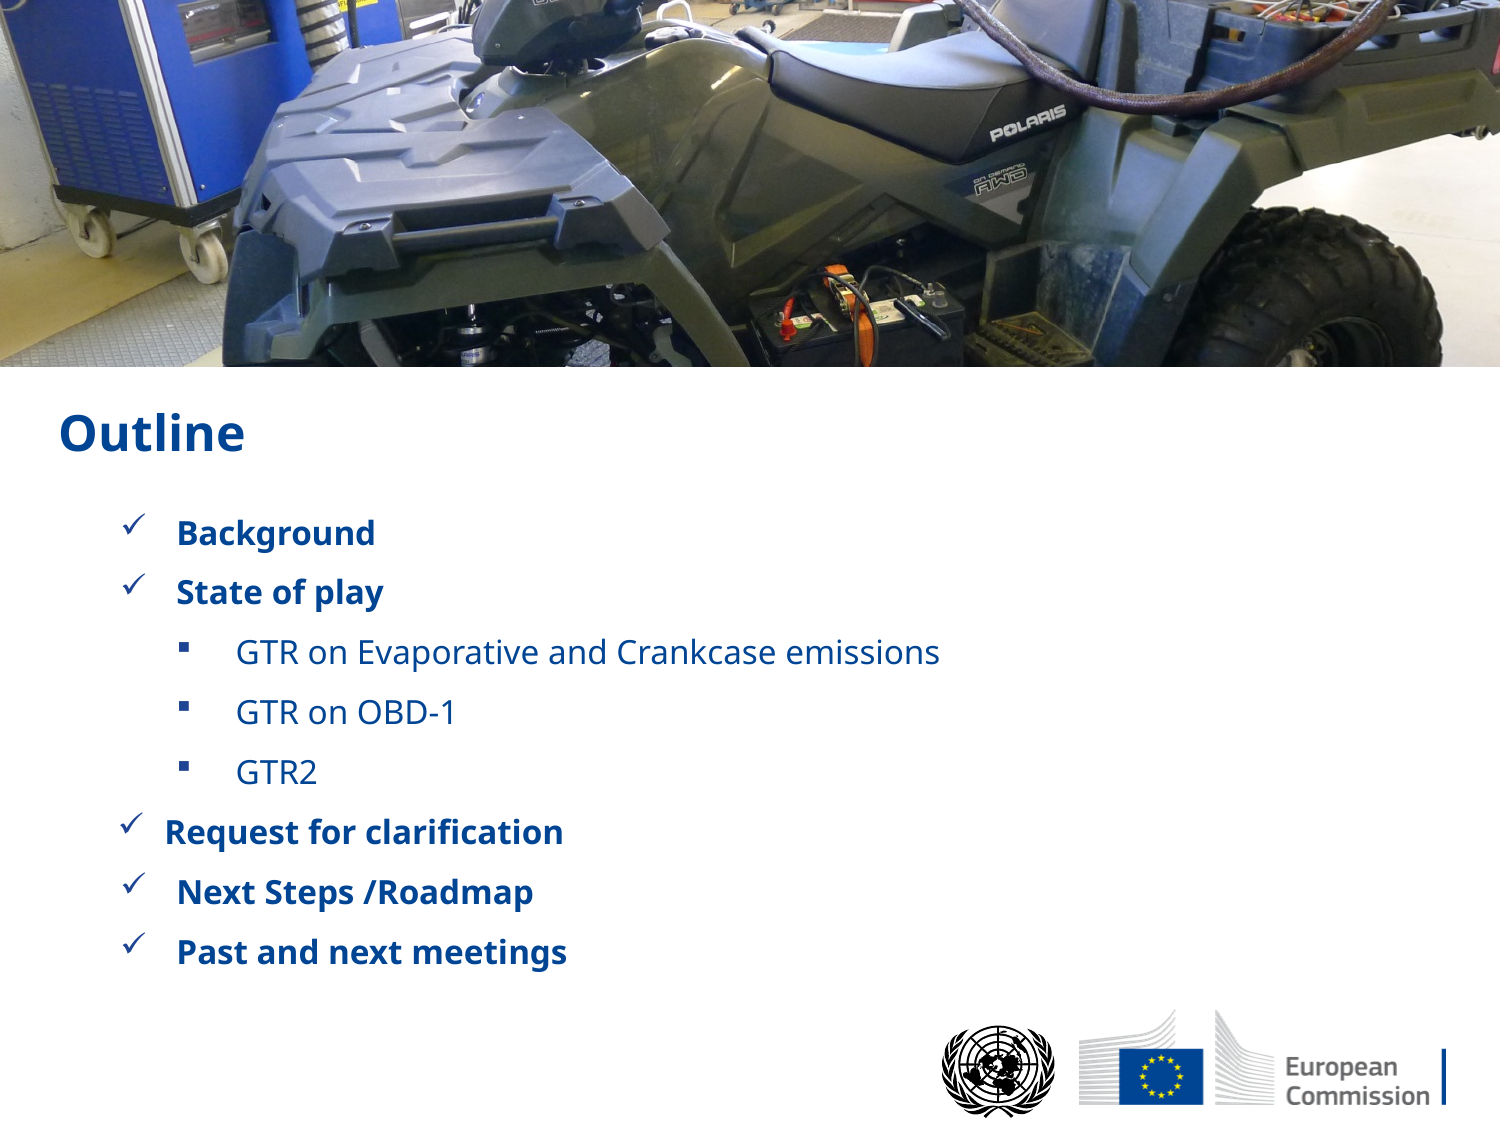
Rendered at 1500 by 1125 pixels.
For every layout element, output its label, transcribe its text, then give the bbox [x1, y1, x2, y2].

picture [0, 0, 1500, 367]
picture [1078, 1102, 1447, 1106]
title Outline [0, 373, 1500, 468]
list Background State of play GTR on Evaporative and Crankcase emissions GTR on OBD-1 GTR2 Request for clarification Next Steps /Roadmap Past and next meetings [0, 468, 1500, 1102]
